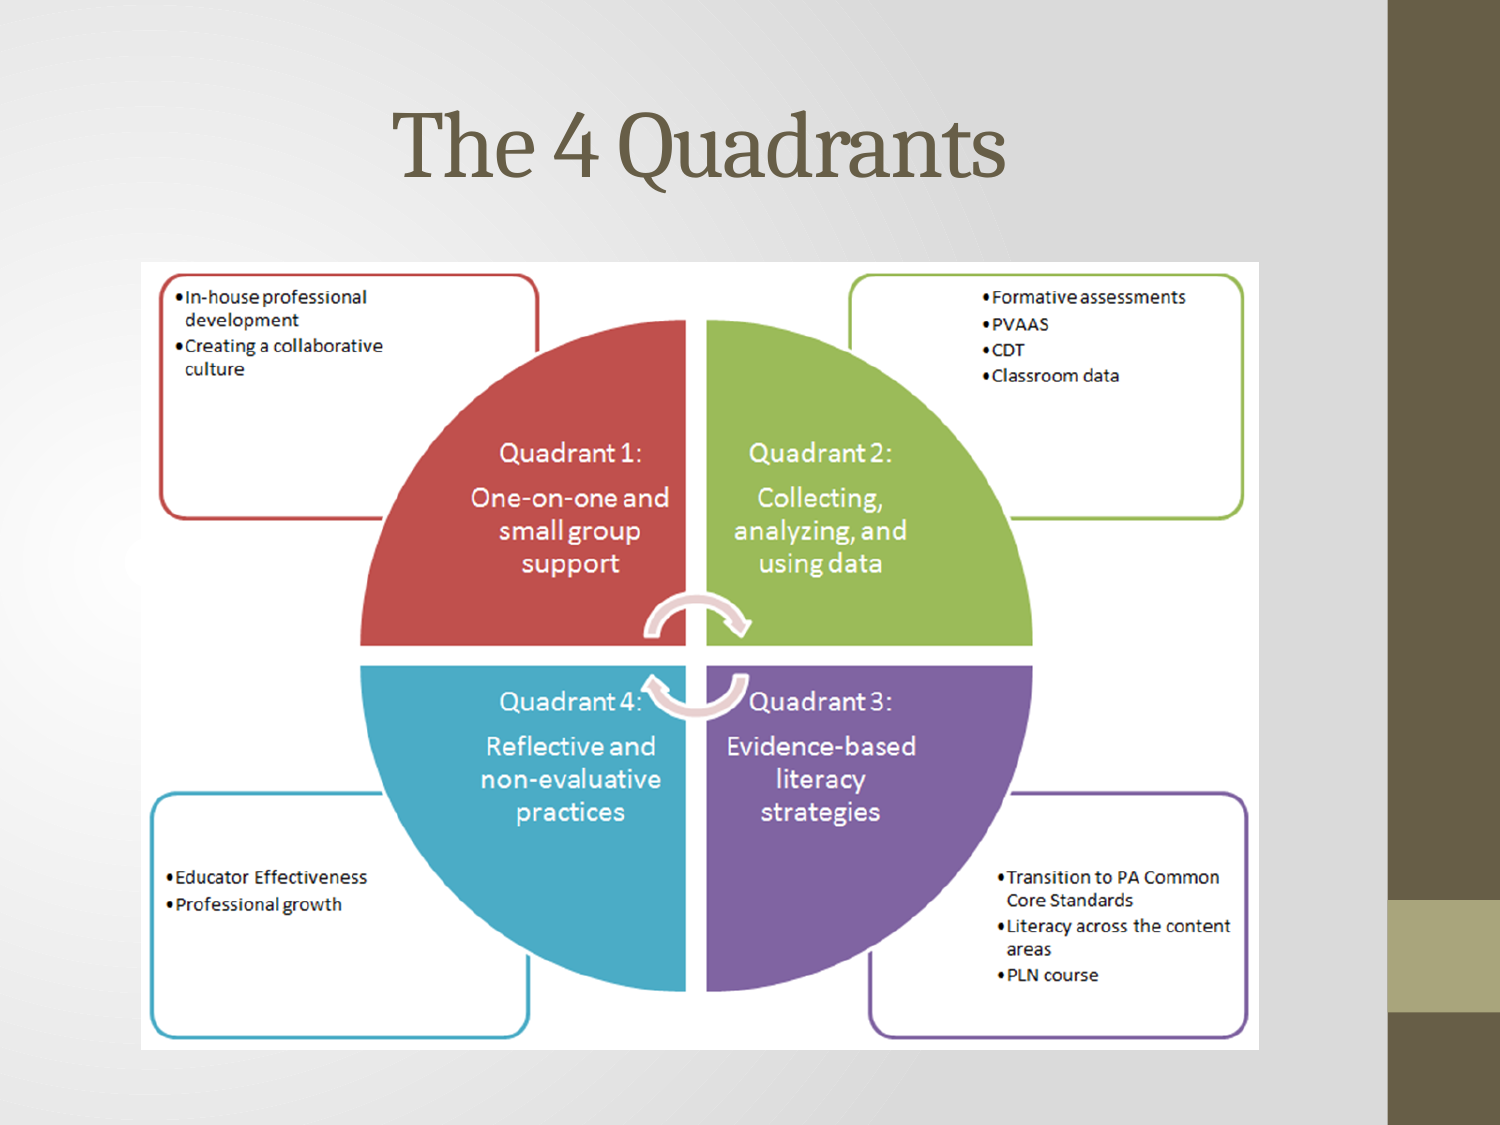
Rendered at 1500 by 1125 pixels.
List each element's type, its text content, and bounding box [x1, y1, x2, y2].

title The 4 Quadrants [75, 45, 1325, 233]
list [141, 261, 1259, 1051]
